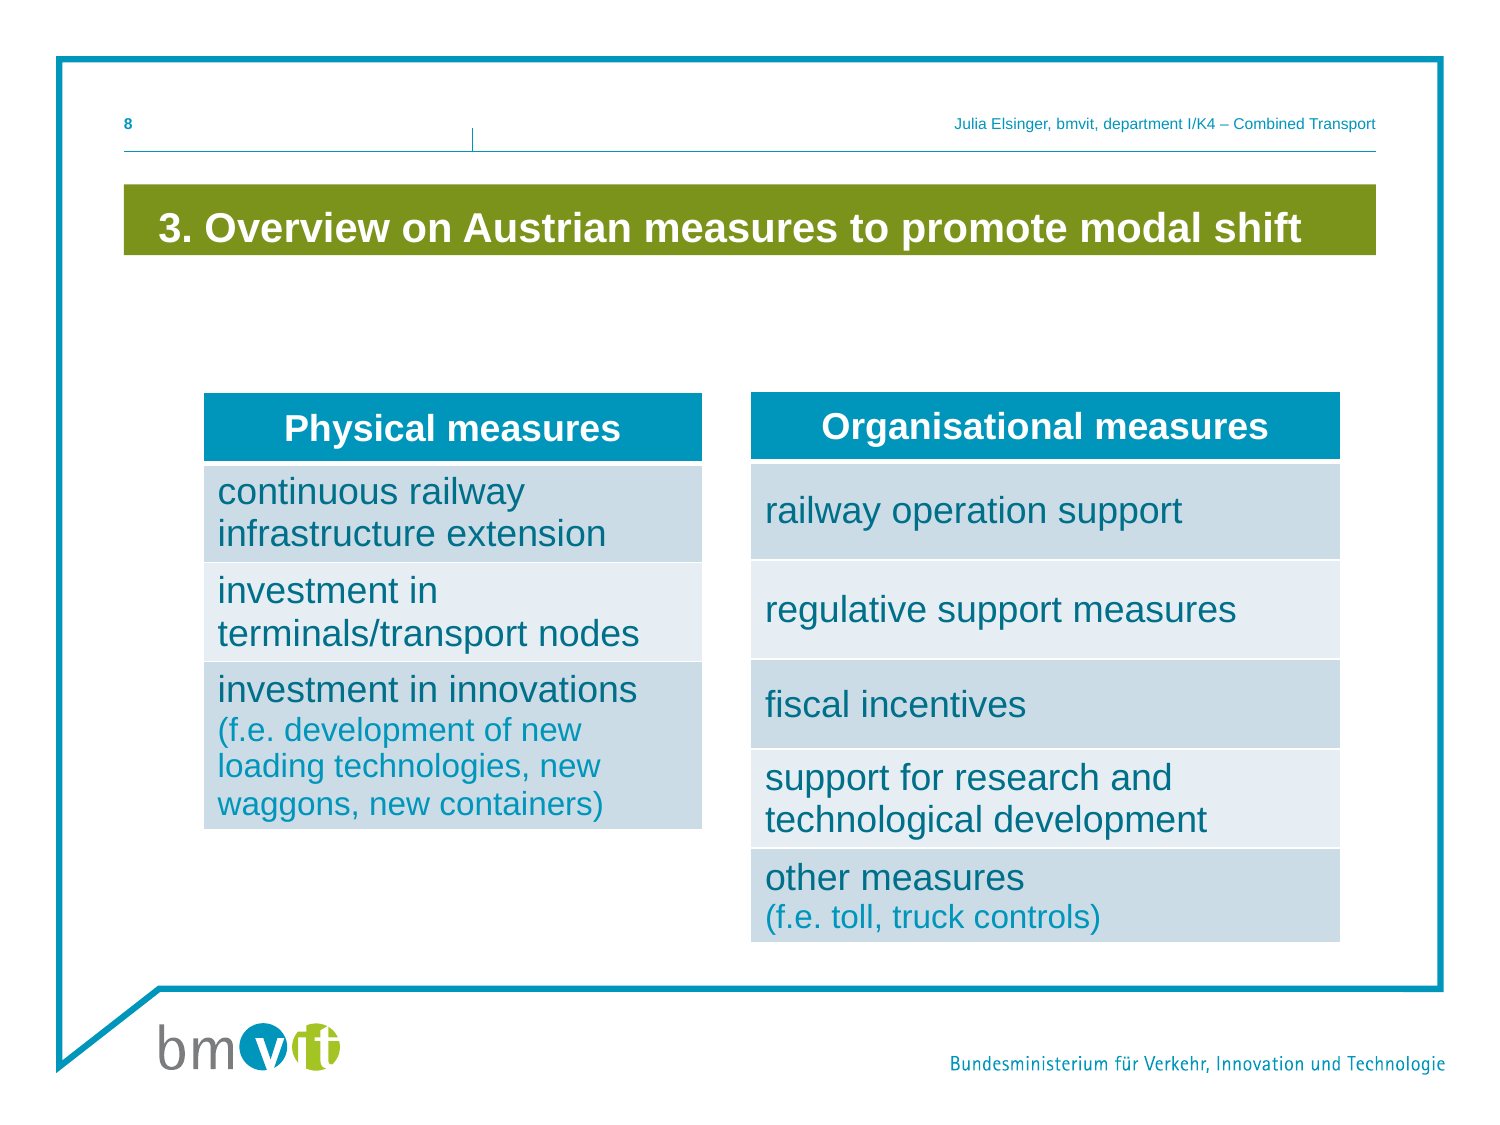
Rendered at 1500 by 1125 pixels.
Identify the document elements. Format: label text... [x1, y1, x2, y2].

footer Julia Elsinger, bmvit, department I/K4 – Combined Transport [901, 113, 1376, 138]
text_box 3. Overview on Austrian measures to promote modal shift [123, 184, 1376, 256]
table_cell support for research and technological development [751, 750, 1340, 847]
table_cell regulative support measures [751, 561, 1340, 658]
table_cell investment in terminals/transport nodes [204, 563, 702, 661]
slide_number 8 [123, 113, 160, 138]
table_cell investment in innovations (f.e. development of new loading technologies, new waggons, new containers) [204, 662, 702, 829]
table_header Physical measures [204, 393, 702, 461]
table_cell continuous railway infrastructure extension [204, 466, 702, 562]
table_header Organisational measures [751, 392, 1340, 459]
table_cell railway operation support [751, 464, 1340, 559]
table_cell other measures (f.e. toll, truck controls) [751, 849, 1340, 942]
table_cell fiscal incentives [751, 660, 1340, 748]
